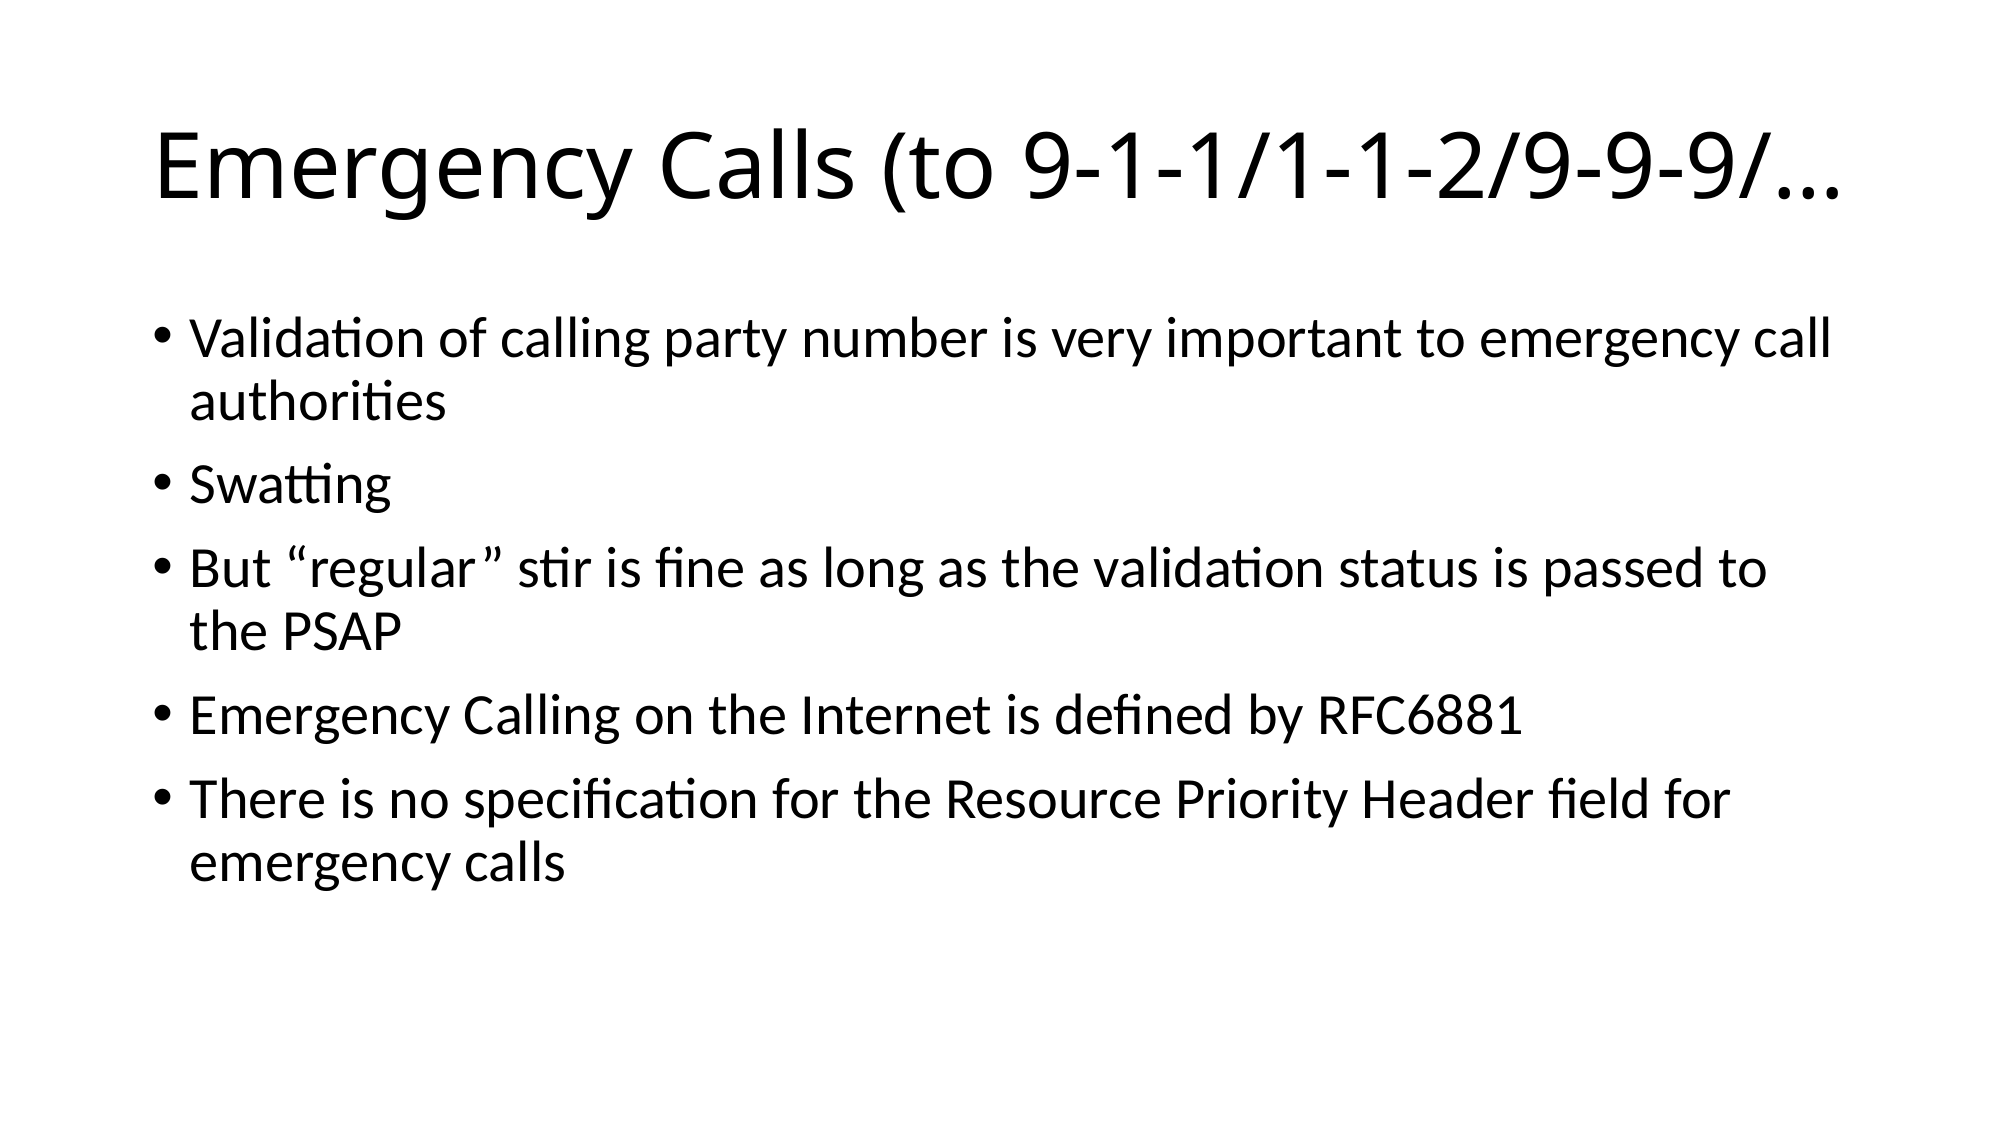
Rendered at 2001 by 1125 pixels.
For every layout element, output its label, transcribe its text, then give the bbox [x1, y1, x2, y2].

title Emergency Calls (to 9-1-1/1-1-2/9-9-9/… [137, 59, 1863, 278]
list Validation of calling party number is very important to emergency call authorities Swatting But “regular” stir is fine as long as the validation status is passed to the PSAP Emergency Calling on the Internet is defined by RFC6881 There is no specification for the Resource Priority Header field for emergency calls [137, 299, 1863, 1014]
